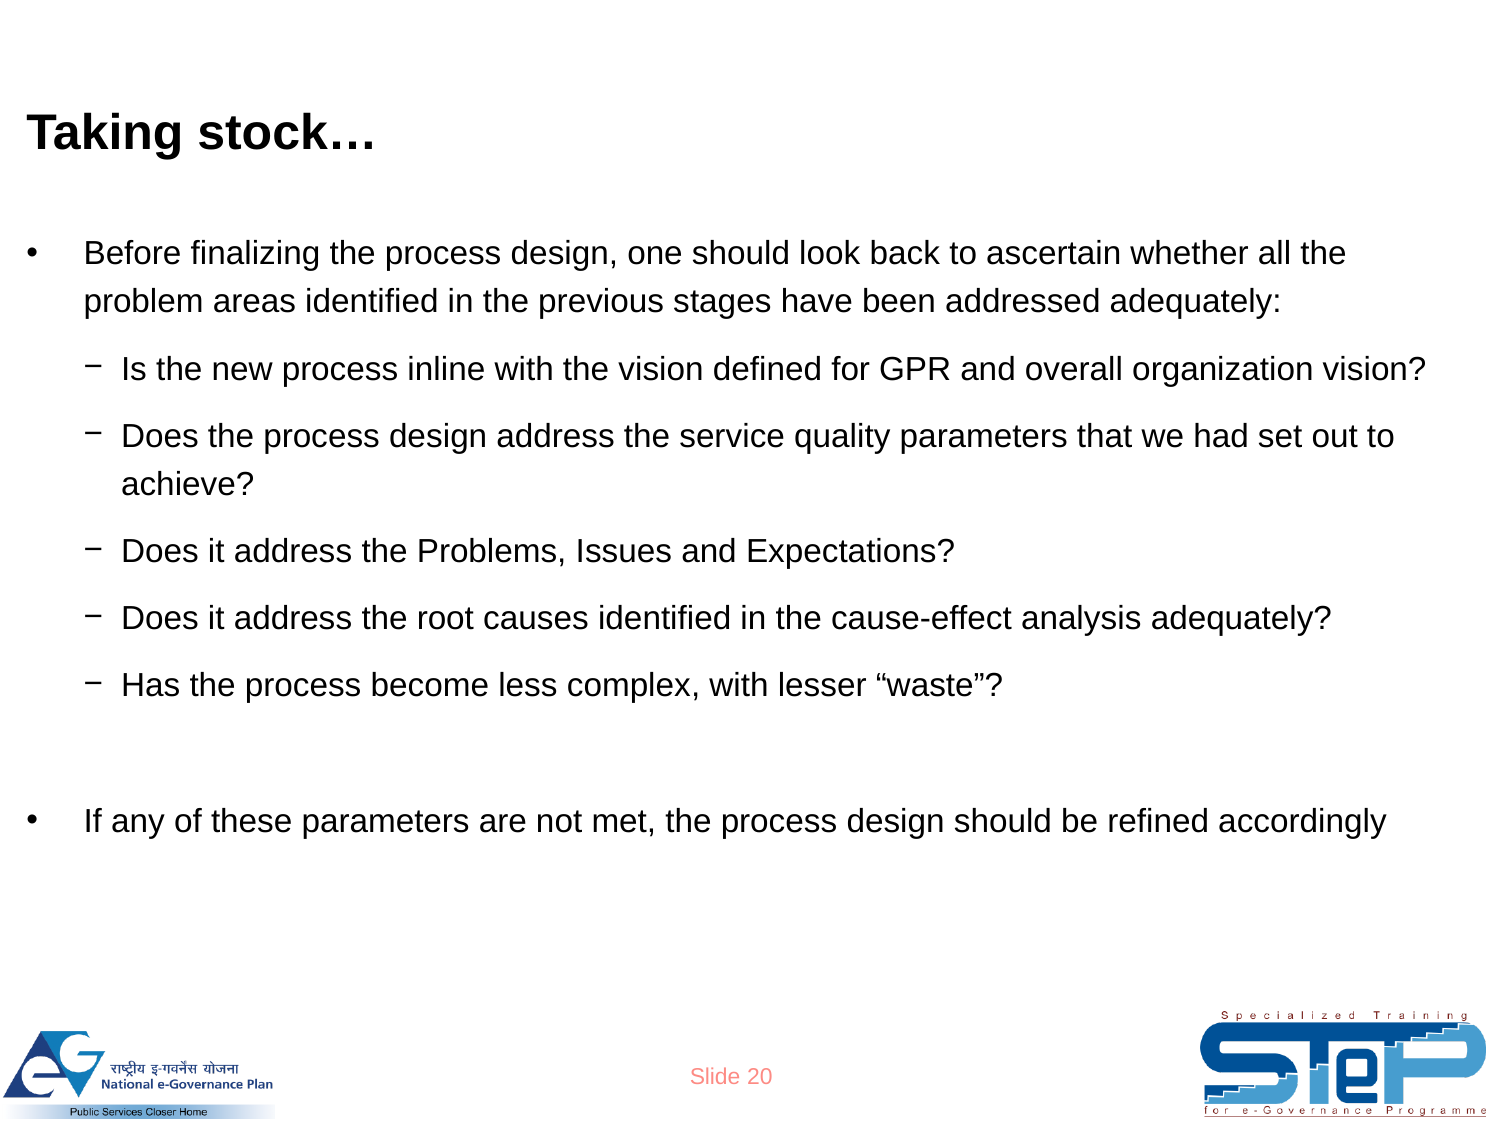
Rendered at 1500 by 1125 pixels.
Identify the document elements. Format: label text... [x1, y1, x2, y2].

title Taking stock… [26, 99, 1472, 223]
picture [2, 1031, 275, 1119]
picture [1200, 1011, 1486, 1117]
list Before finalizing the process design, one should look back to ascertain whether all the problem areas identified in the previous stages have been addressed adequately: Is the new process inline with the vision defined for GPR and overall organization vision? Does the process design address the service quality parameters that we had set out to achieve? Does it address the Problems, Issues and Expectations? Does it address the root causes identified in the cause-effect analysis adequately? Has the process become less complex, with lesser “waste”? If any of these parameters are not met, the process design should be refined accordingly [26, 223, 1474, 1037]
